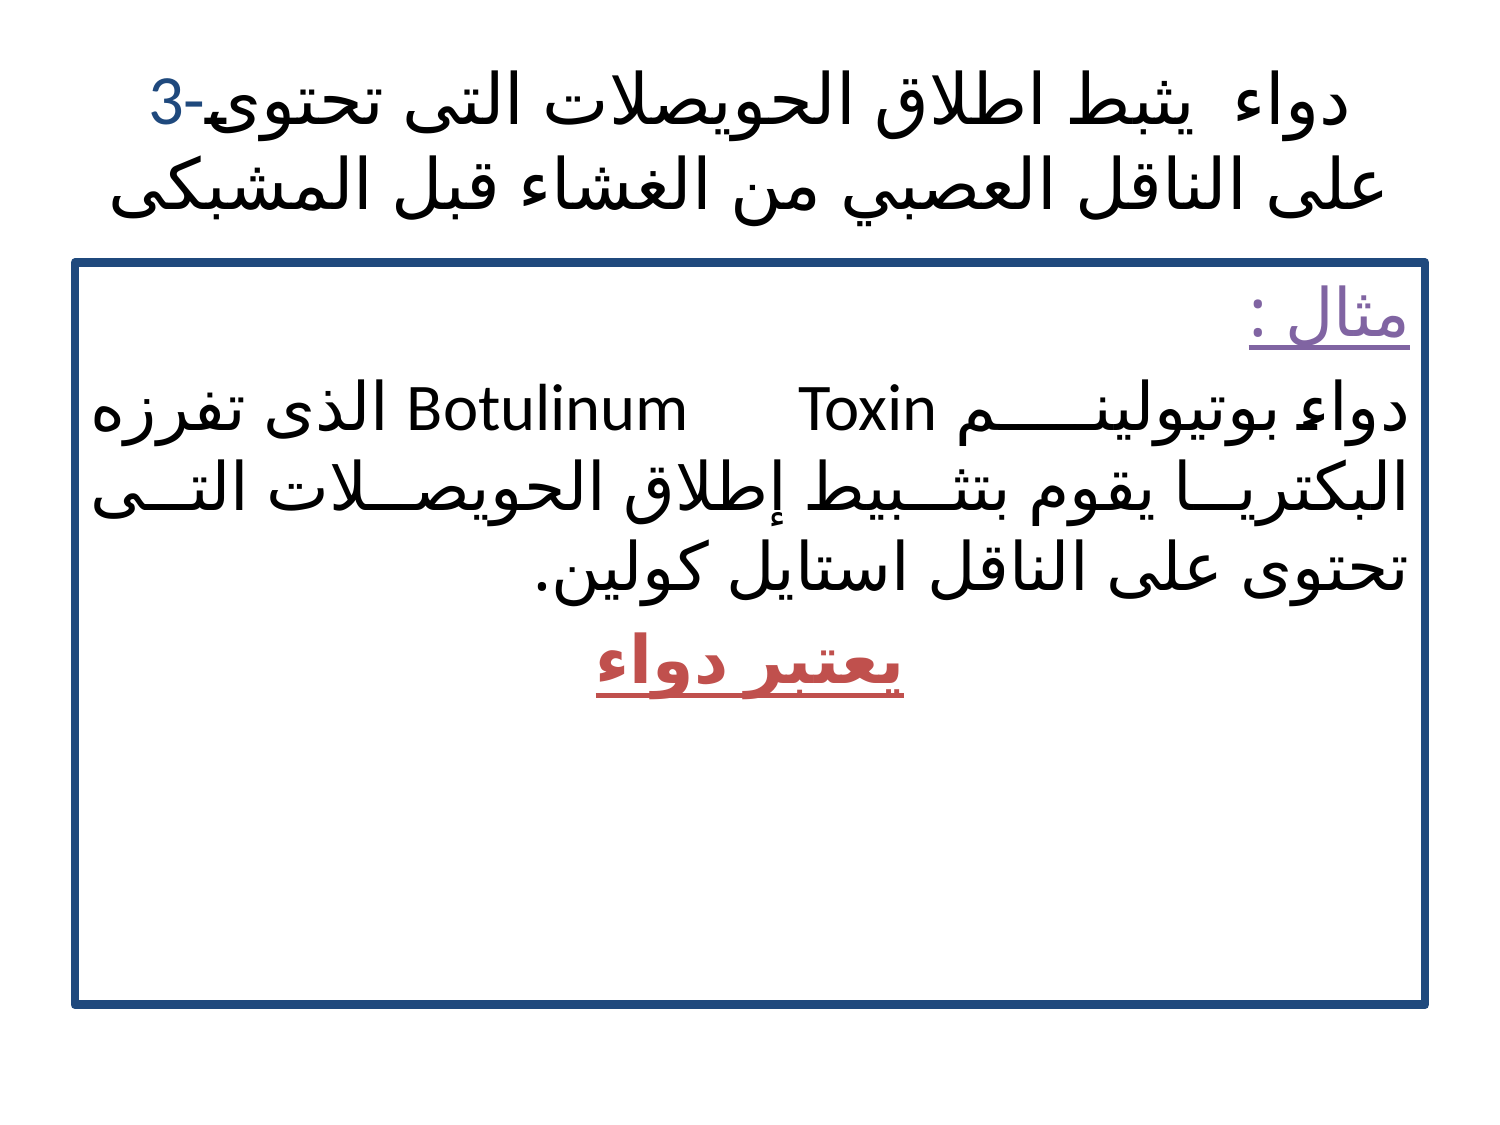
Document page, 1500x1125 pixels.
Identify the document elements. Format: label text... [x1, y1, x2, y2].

title 3-دواء يثبط اطلاق الحويصلات التى تحتوى على الناقل العصبي من الغشاء قبل المشبكى [75, 45, 1425, 233]
list مثال : دواء بوتيولينم Botulinum Toxin الذى تفرزه البكتريا يقوم بتثبيط إطلاق الحويصلات التى تحتوى على الناقل استايل كولين. يعتبر دواء [75, 262, 1425, 1005]
